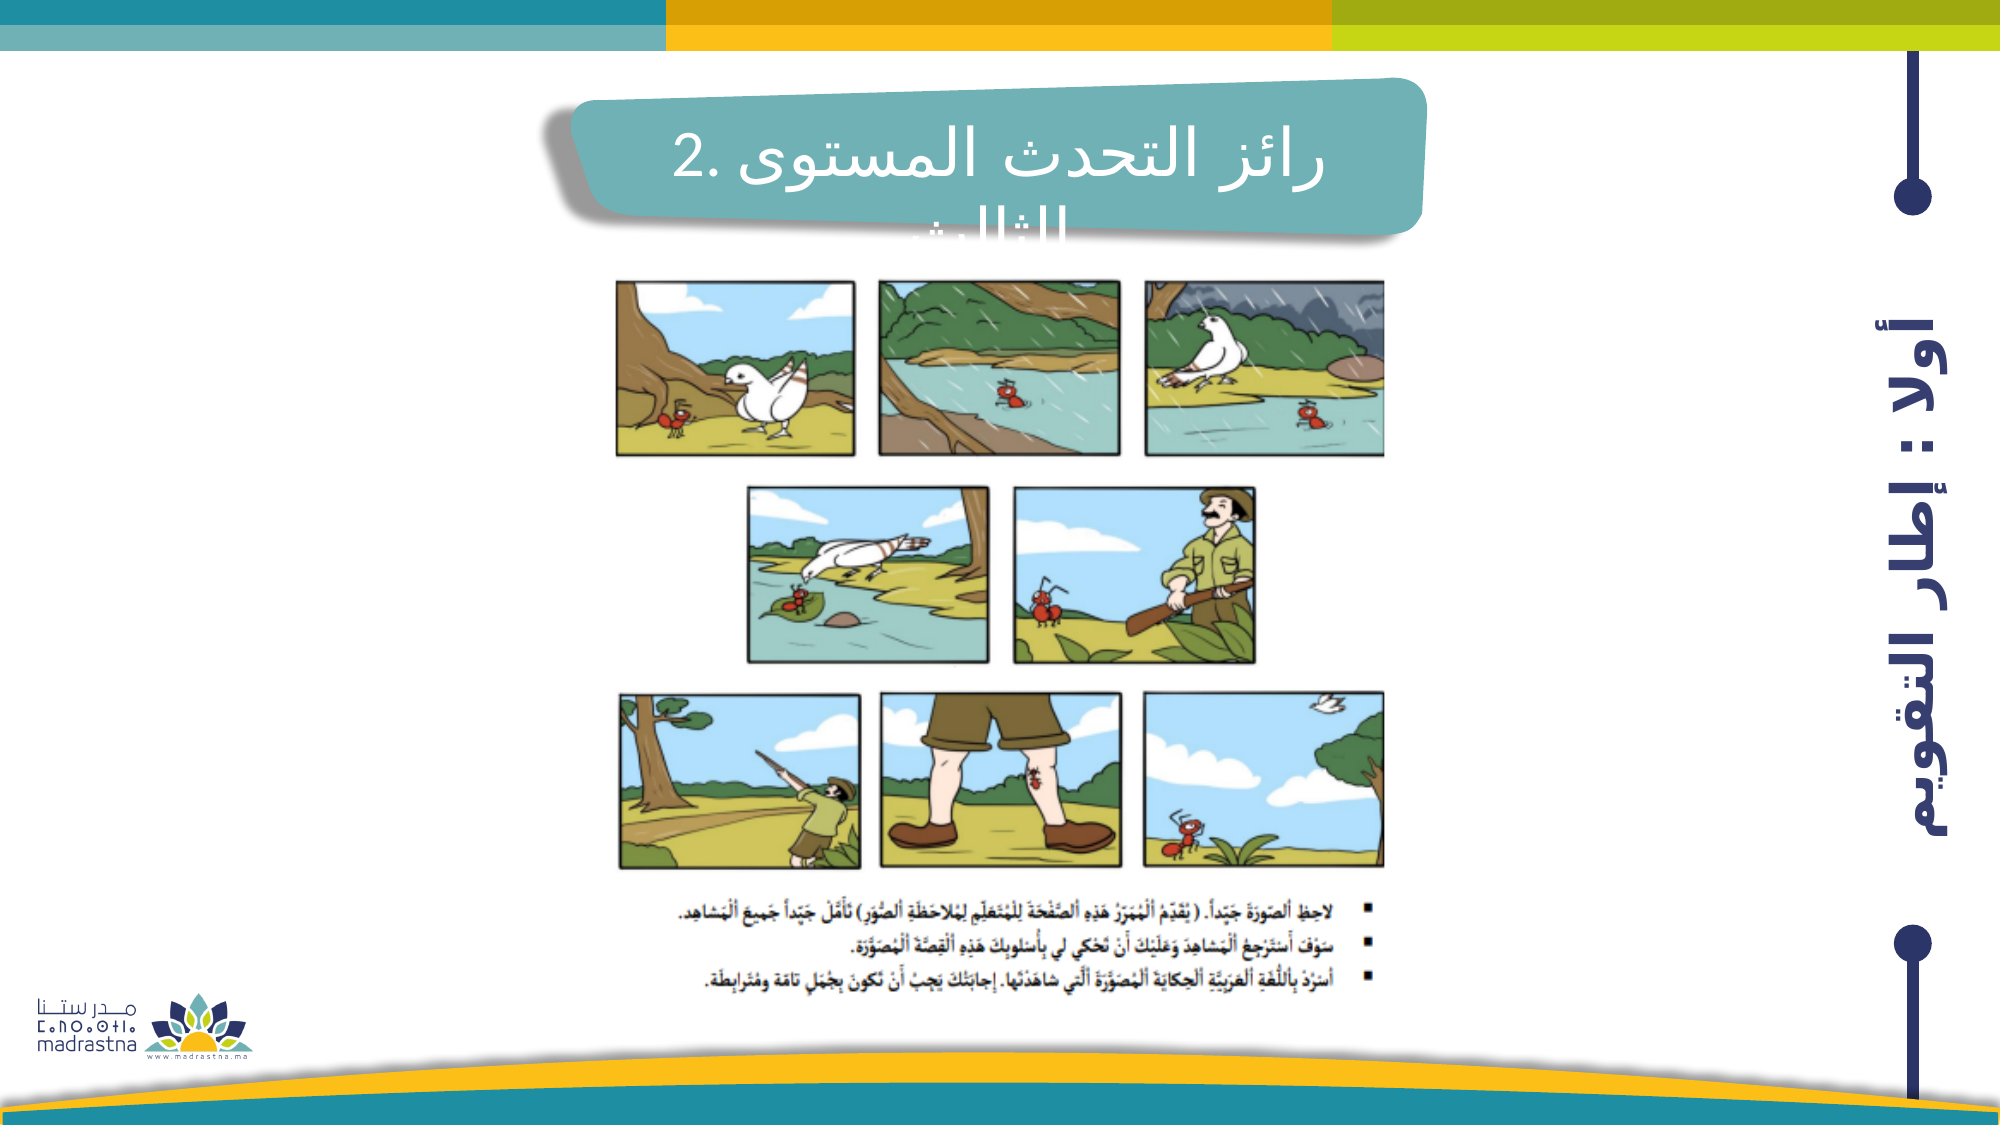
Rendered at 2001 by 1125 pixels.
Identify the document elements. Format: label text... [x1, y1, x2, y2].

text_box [0, 1052, 2000, 1125]
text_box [567, 47, 1433, 243]
picture [615, 277, 1385, 1015]
picture [38, 993, 253, 1052]
text_box أولا : إطار التقويم [1832, 136, 1988, 1021]
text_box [1894, 925, 1931, 1052]
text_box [1894, 52, 1931, 215]
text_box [0, 0, 2000, 52]
